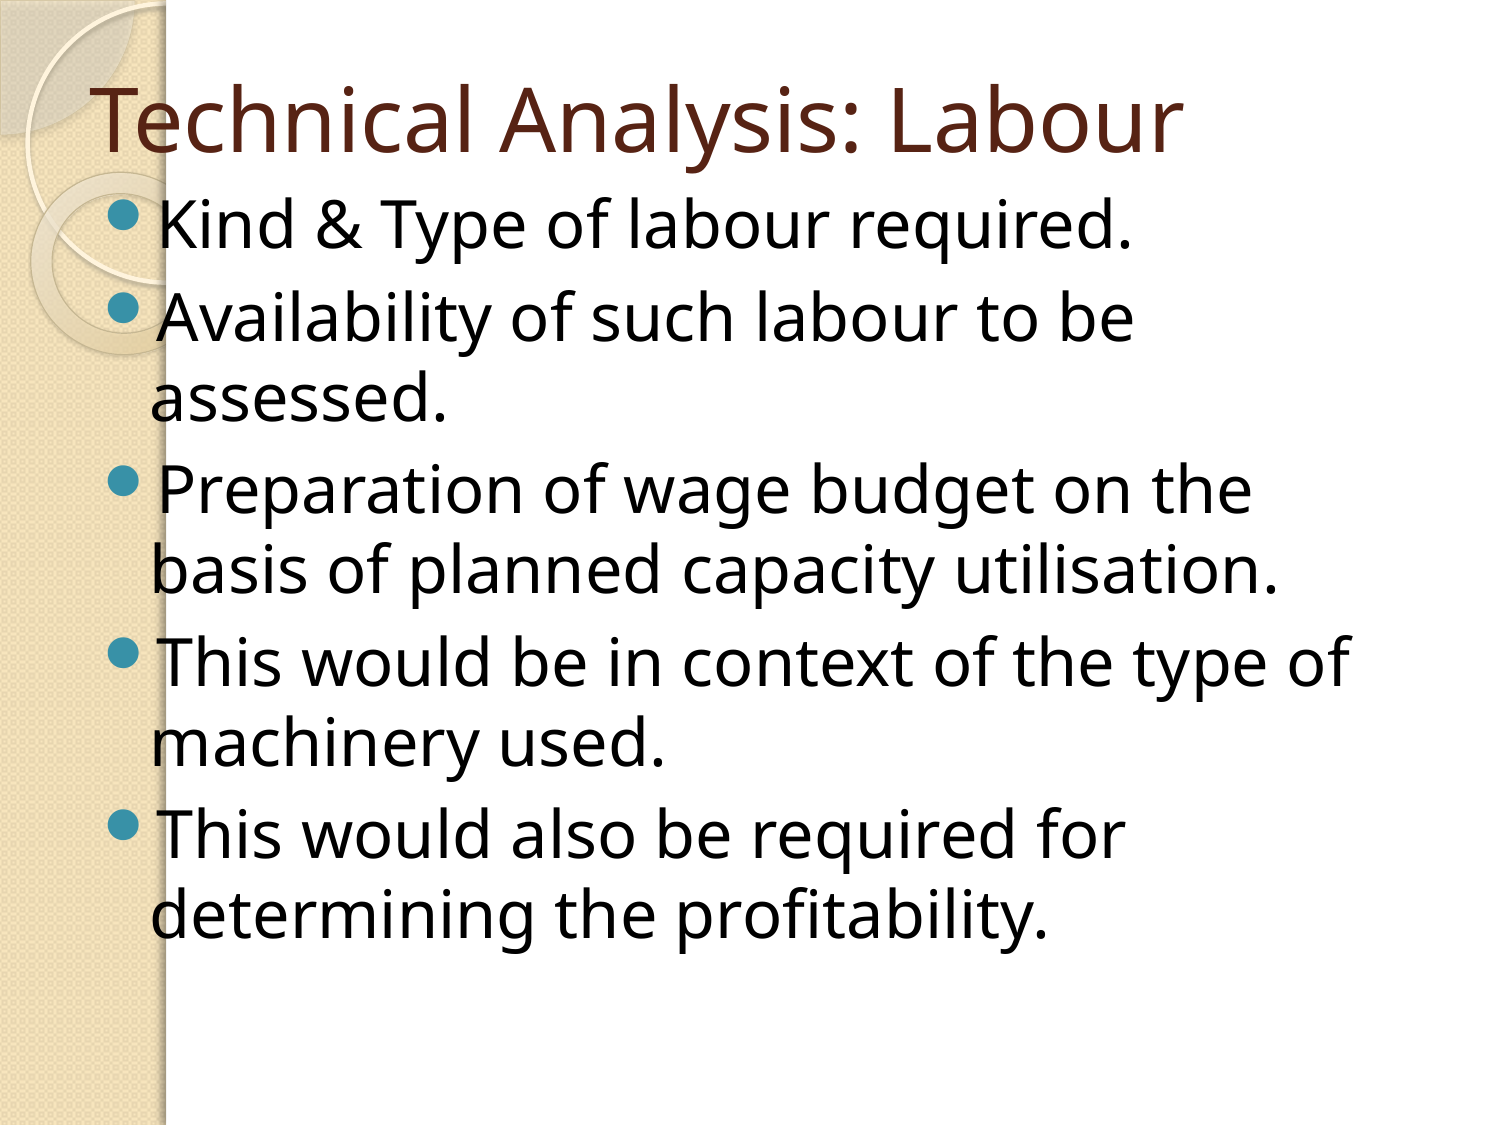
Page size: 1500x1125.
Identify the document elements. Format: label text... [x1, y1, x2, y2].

title Technical Analysis: Labour [75, 45, 1425, 174]
list Kind & Type of labour required. Availability of such labour to be assessed. Preparation of wage budget on the basis of planned capacity utilisation. This would be in context of the type of machinery used. This would also be required for determining the profitability. [75, 174, 1425, 1005]
